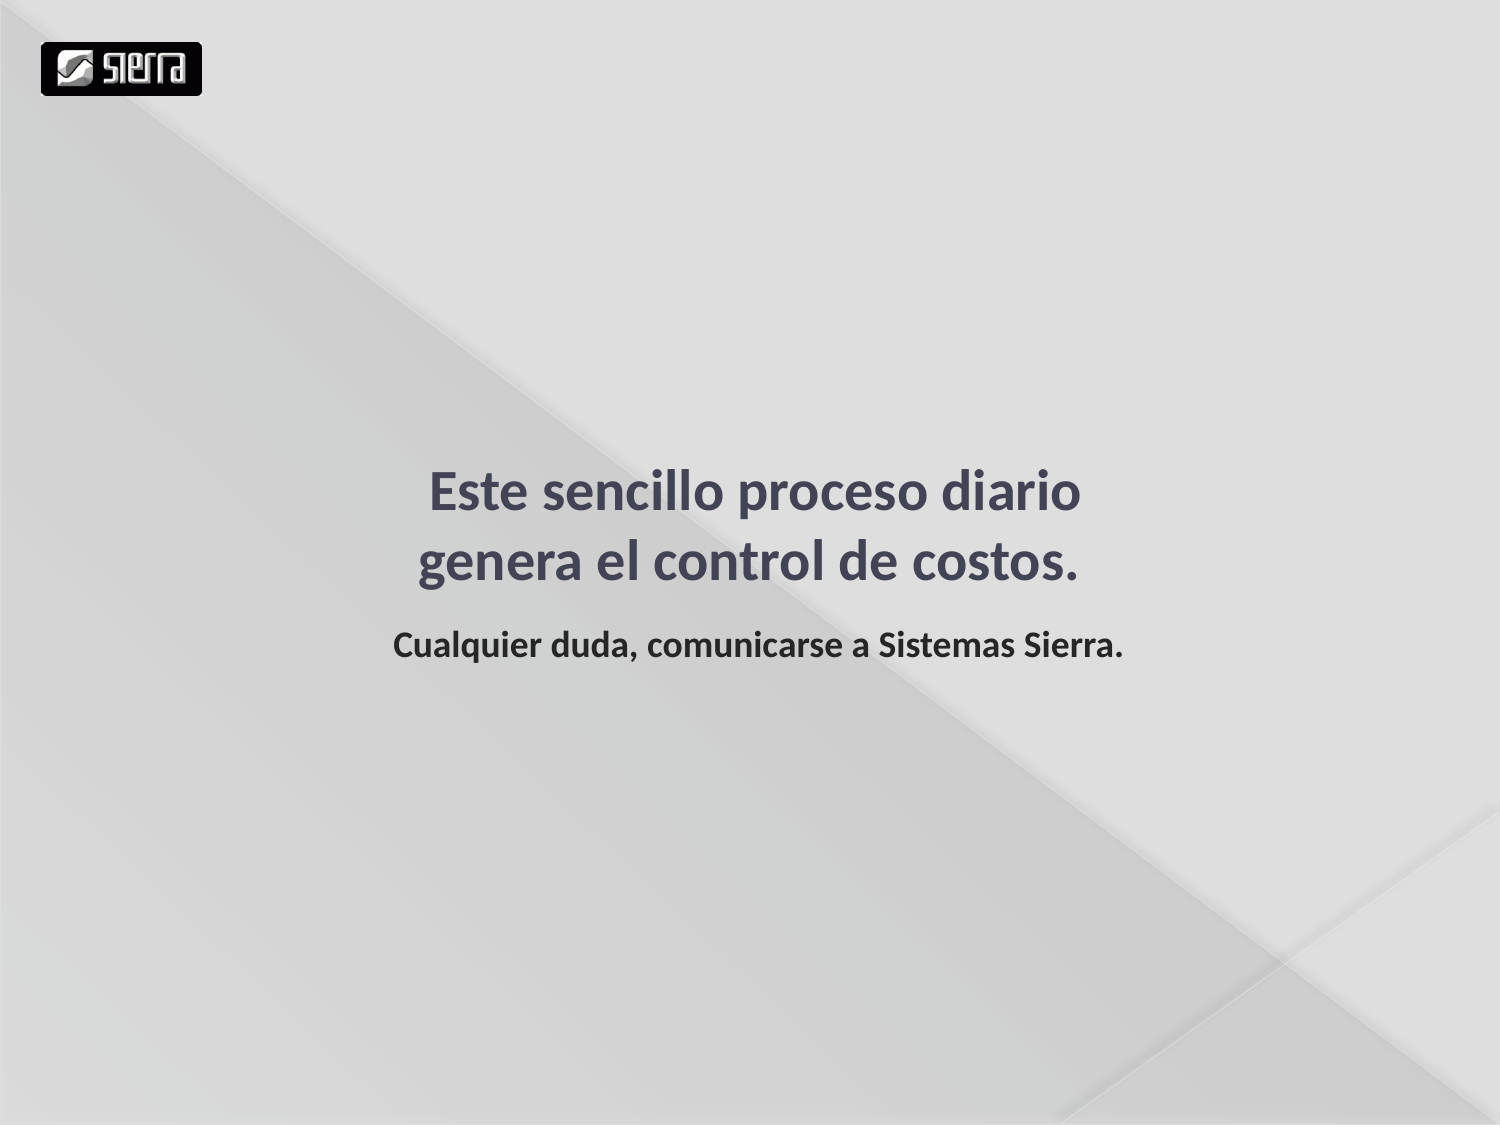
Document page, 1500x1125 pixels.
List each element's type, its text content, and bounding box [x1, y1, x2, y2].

text_box Cualquier duda, comunicarse a Sistemas Sierra. [348, 612, 1140, 673]
picture [41, 42, 202, 97]
text_box Este sencillo proceso diario genera el control de costos. [182, 444, 1329, 600]
